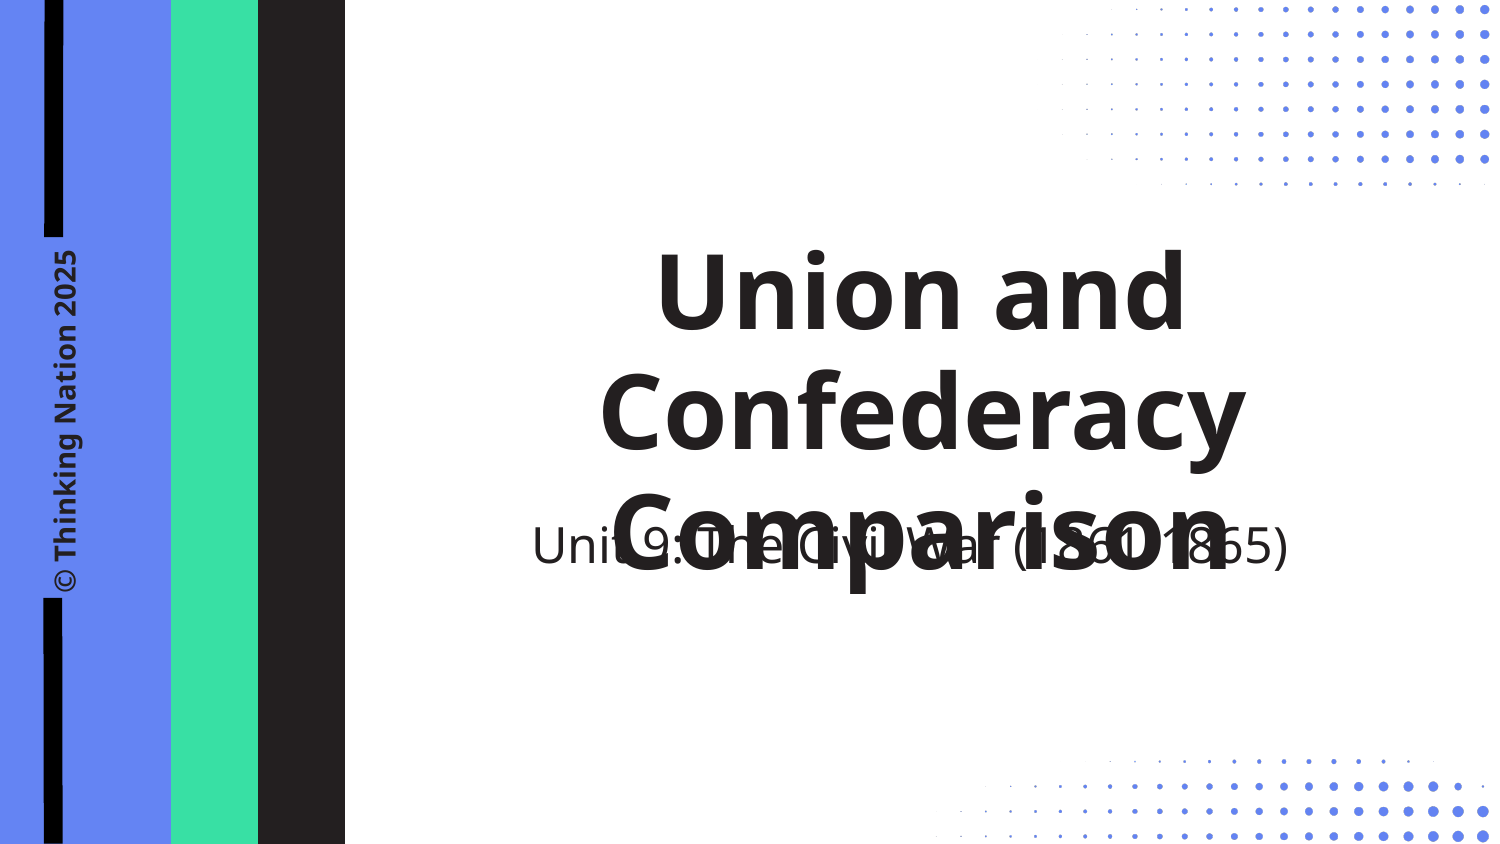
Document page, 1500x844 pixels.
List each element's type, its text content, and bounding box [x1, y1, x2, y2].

text_box [1037, 0, 1500, 186]
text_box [0, 0, 346, 844]
text_box [911, 759, 1500, 844]
text_box Unit 9: The Civil War (1861-1865) [392, 513, 1428, 574]
text_box Union and Confederacy Comparison [350, 233, 1500, 594]
